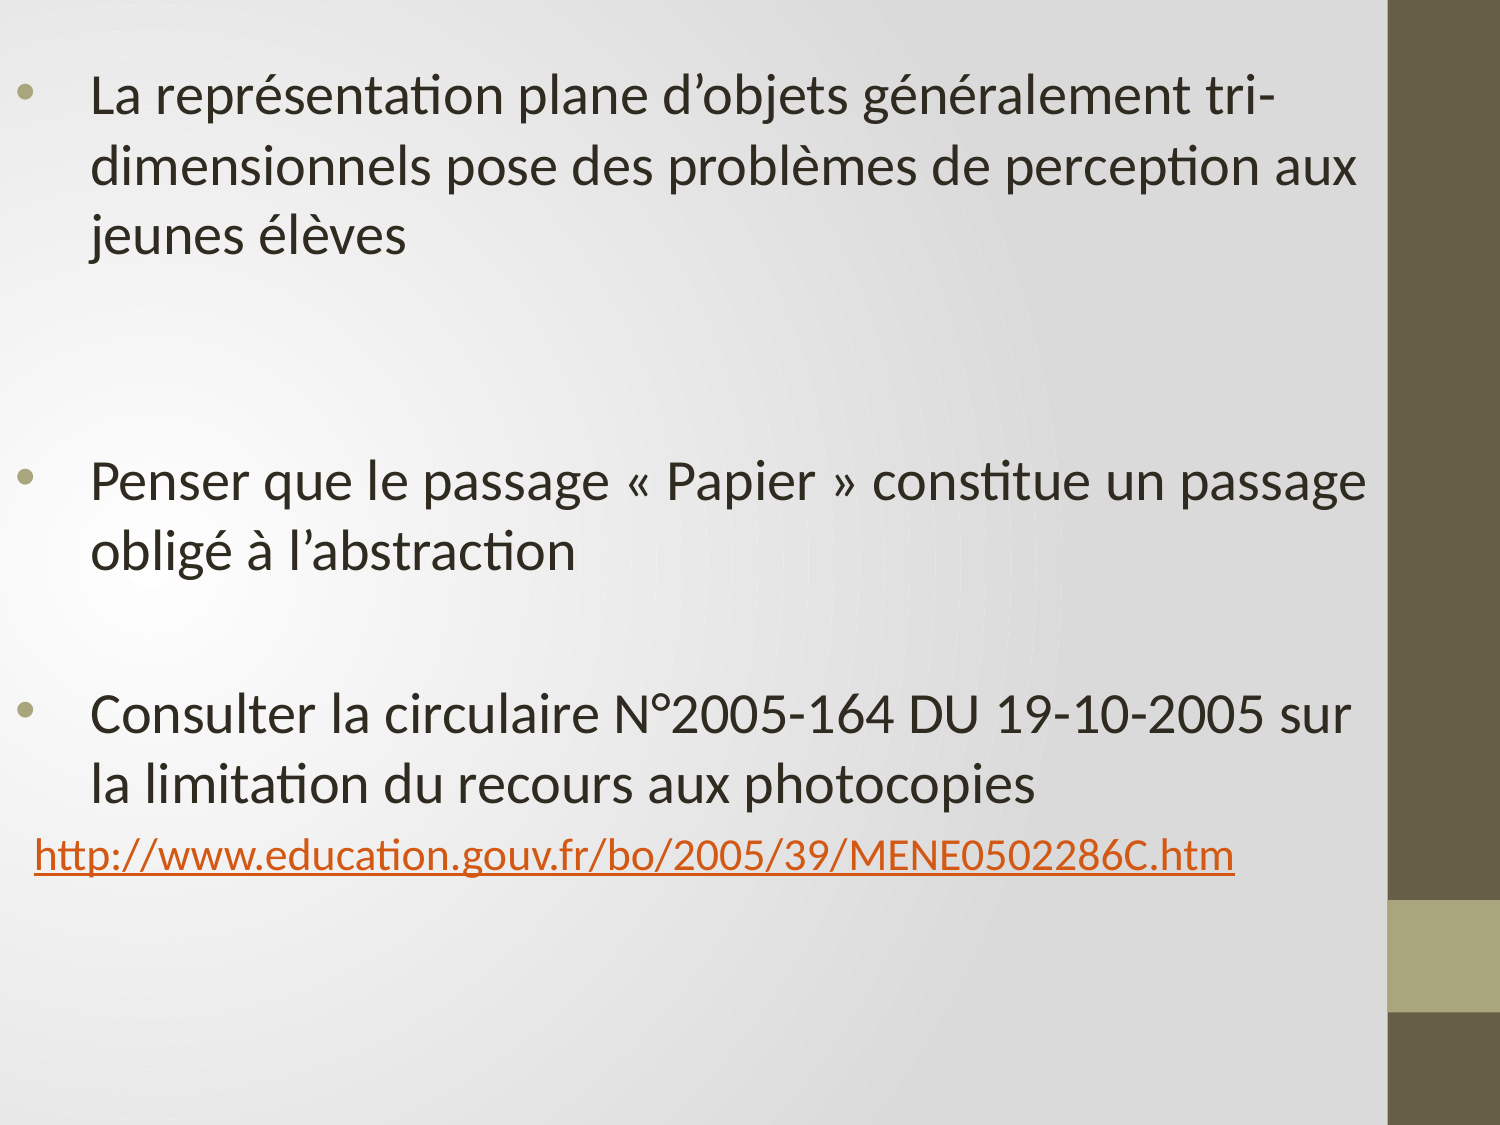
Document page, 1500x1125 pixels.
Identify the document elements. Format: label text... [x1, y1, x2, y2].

list La représentation plane d’objets généralement tri-dimensionnels pose des problèmes de perception aux jeunes élèves Penser que le passage « Papier » constitue un passage obligé à l’abstraction Consulter la circulaire N°2005-164 DU 19-10-2005 sur la limitation du recours aux photocopies http://www.education.gouv.fr/bo/2005/39/MENE0502286C.htm [0, 49, 1387, 1103]
